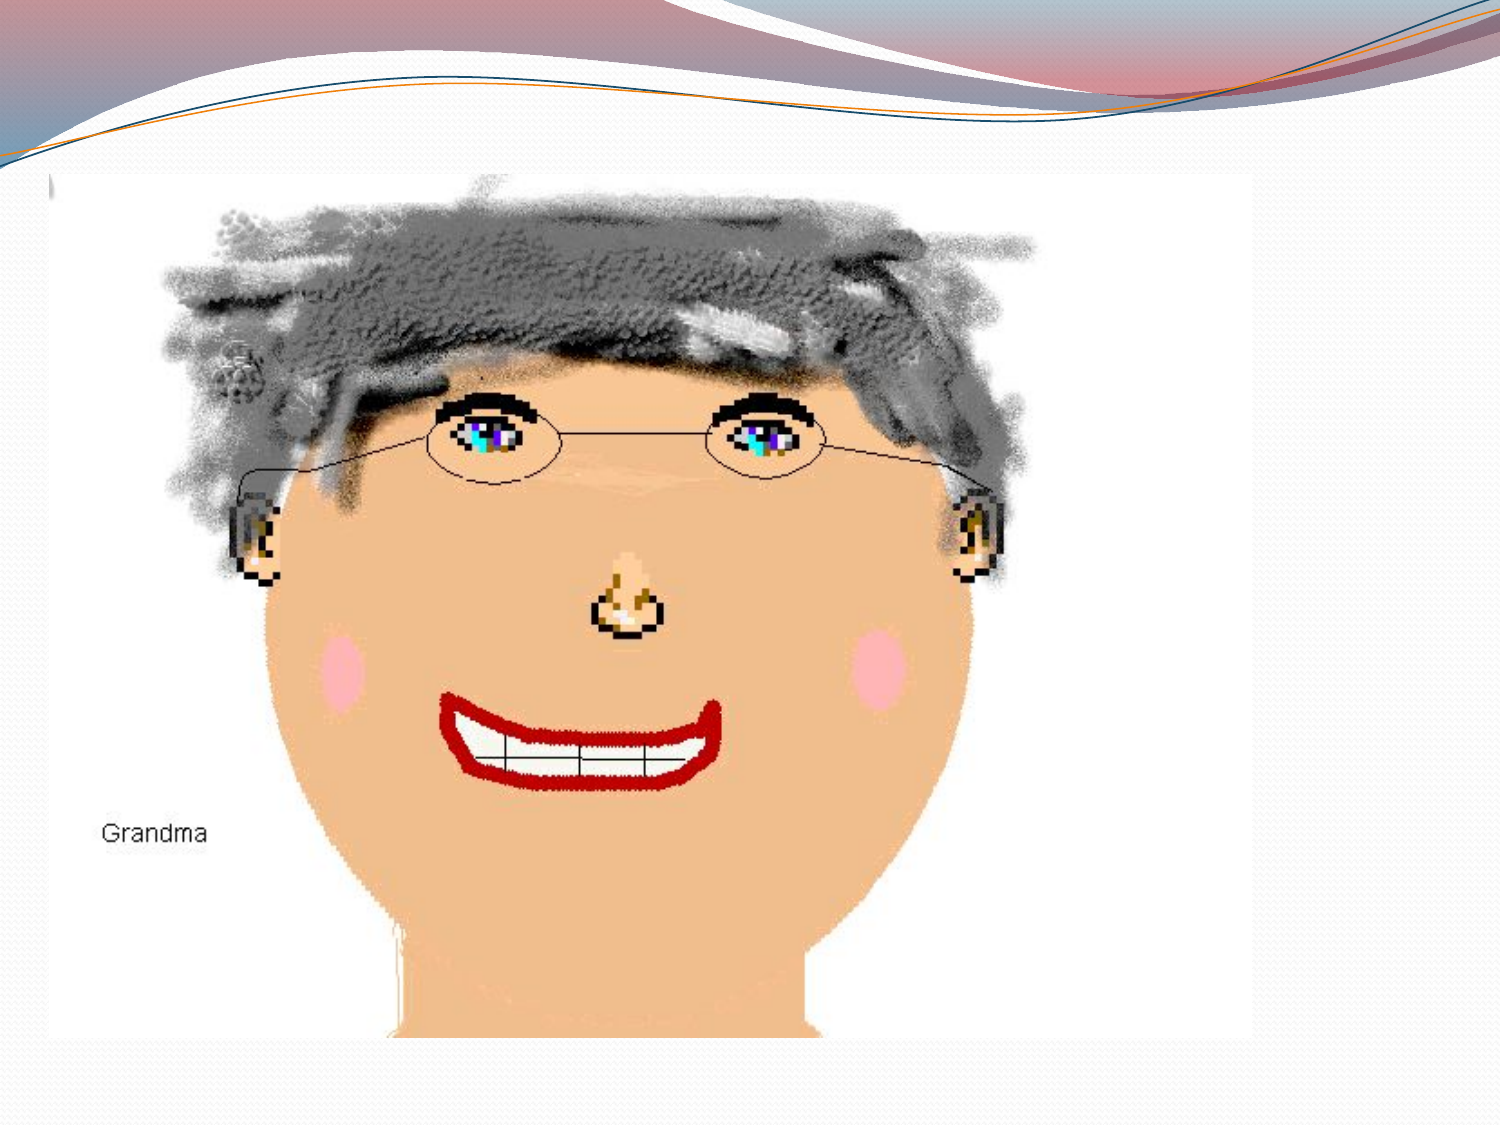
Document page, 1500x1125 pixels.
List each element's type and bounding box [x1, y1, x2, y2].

list [49, 174, 1253, 1038]
